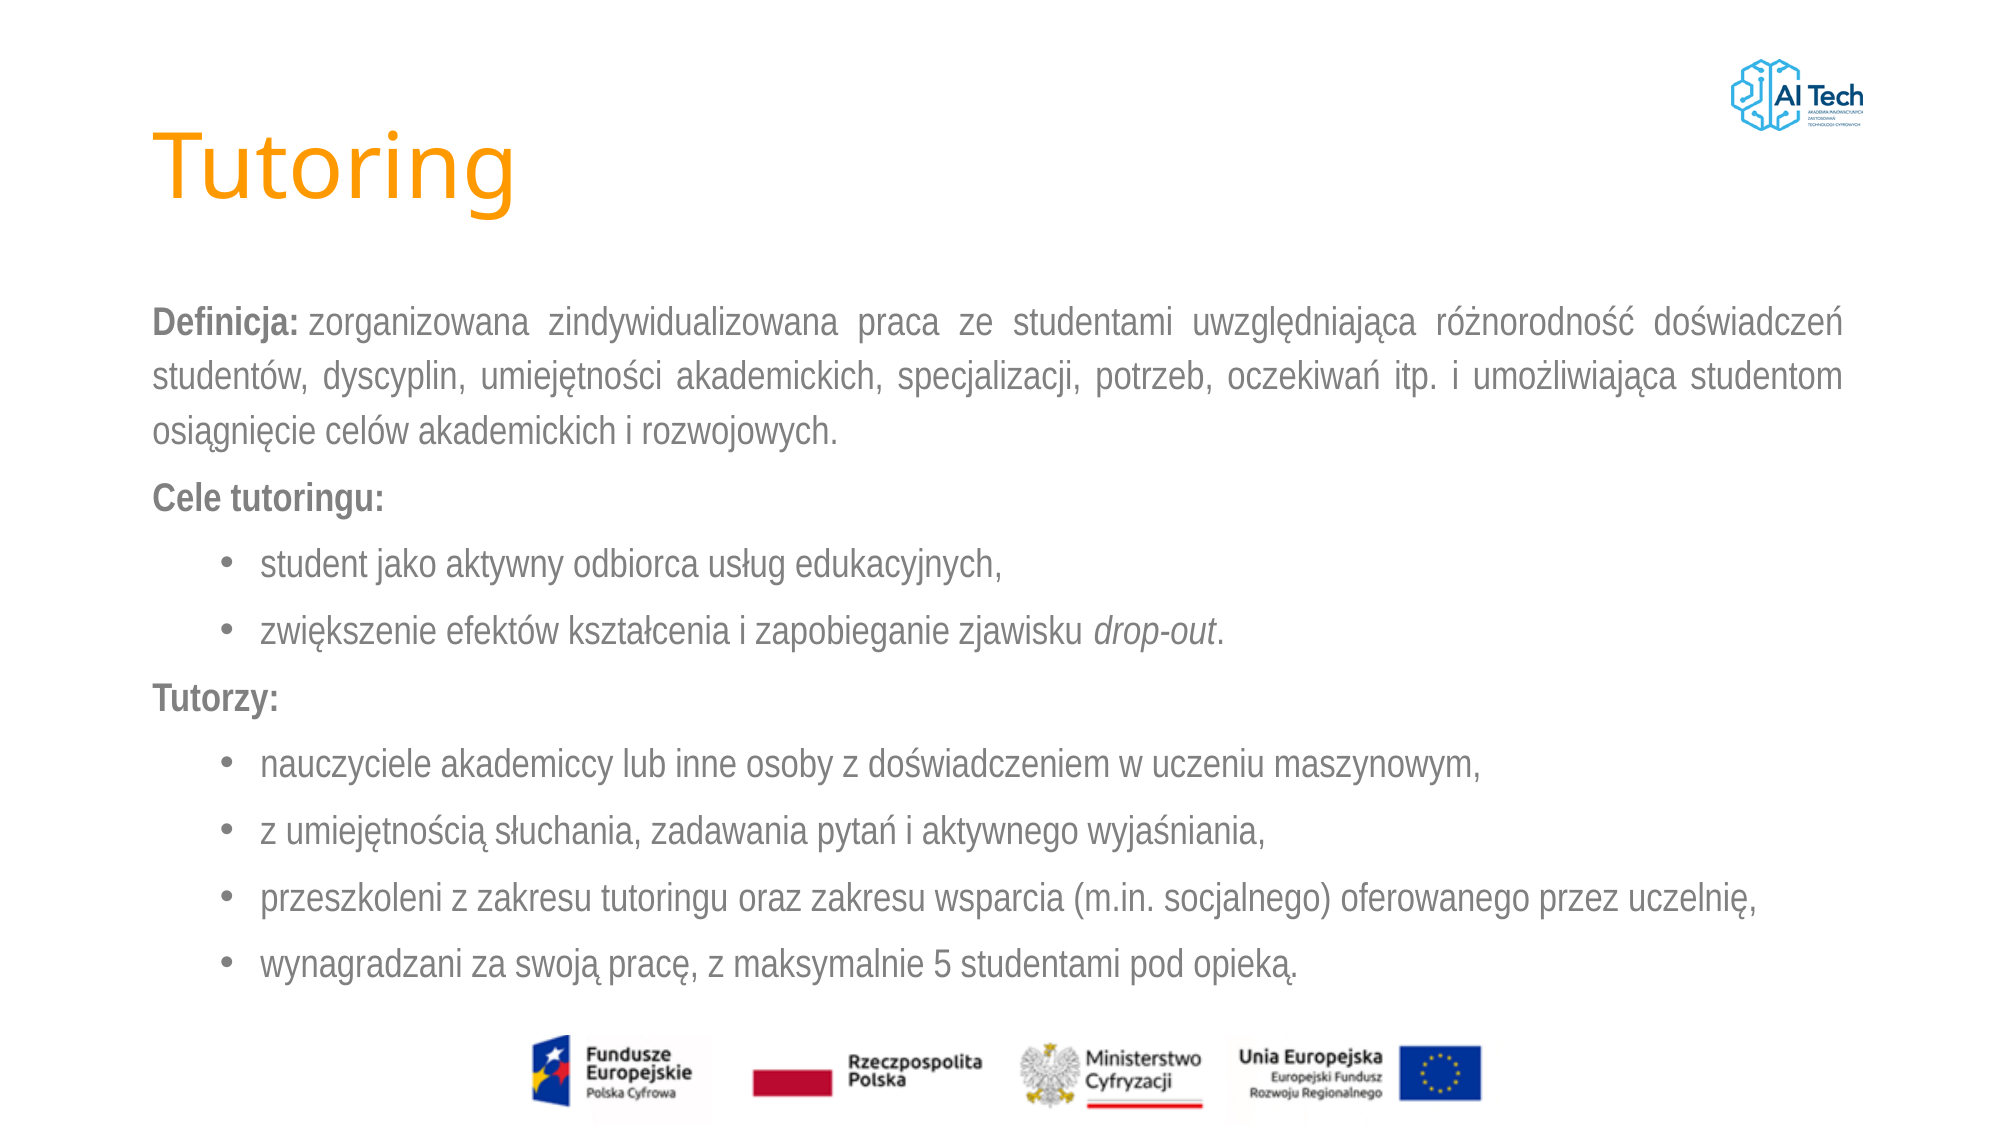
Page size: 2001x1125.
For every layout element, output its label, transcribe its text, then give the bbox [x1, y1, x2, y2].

picture [499, 1035, 1501, 1125]
title Tutoring [137, 59, 1863, 278]
list Definicja: zorganizowana zindywidualizowana praca ze studentami uwzględniająca różnorodność doświadczeń studentów, dyscyplin, umiejętności akademickich, specjalizacji, potrzeb, oczekiwań itp. i umożliwiająca studentom osiągnięcie celów akademickich i rozwojowych. Cele tutoringu: student jako aktywny odbiorca usług edukacyjnych, zwiększenie efektów kształcenia i zapobieganie zjawisku drop-out. Tutorzy: nauczyciele akademiccy lub inne osoby z doświadczeniem w uczeniu maszynowym, z umiejętnością słuchania, zadawania pytań i aktywnego wyjaśniania, przeszkoleni z zakresu tutoringu oraz zakresu wsparcia (m.in. socjalnego) oferowanego przez uczelnię, wynagradzani za swoją pracę, z maksymalnie 5 studentami pod opieką. [137, 280, 1863, 995]
